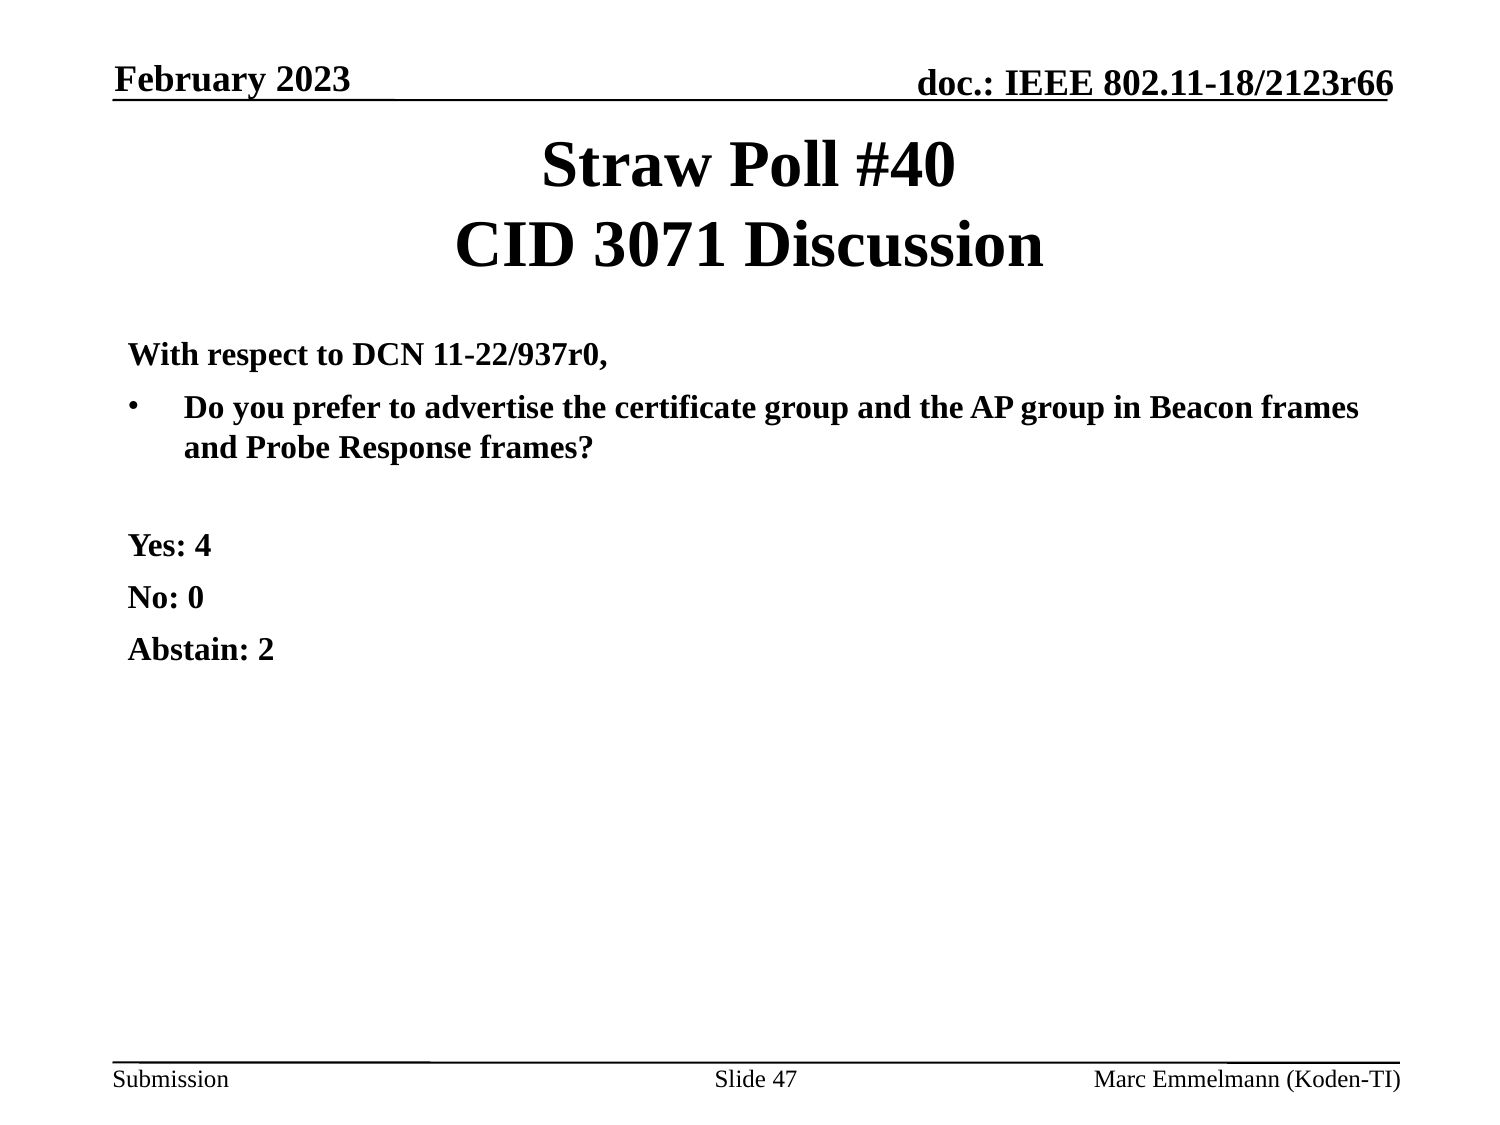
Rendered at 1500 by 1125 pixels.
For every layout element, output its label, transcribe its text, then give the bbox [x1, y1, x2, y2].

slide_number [114, 54, 423, 100]
title Straw Poll #40 CID 3071 Discussion [112, 112, 1388, 288]
list With respect to DCN 11-22/937r0, Do you prefer to advertise the certificate group and the AP group in Beacon frames and Probe Response frames? Yes: 4 No: 0 Abstain: 2 [112, 324, 1388, 1000]
slide_number Slide 47 [712, 1061, 800, 1123]
footer Marc Emmelmann (Koden-TI) [878, 1061, 1402, 1093]
